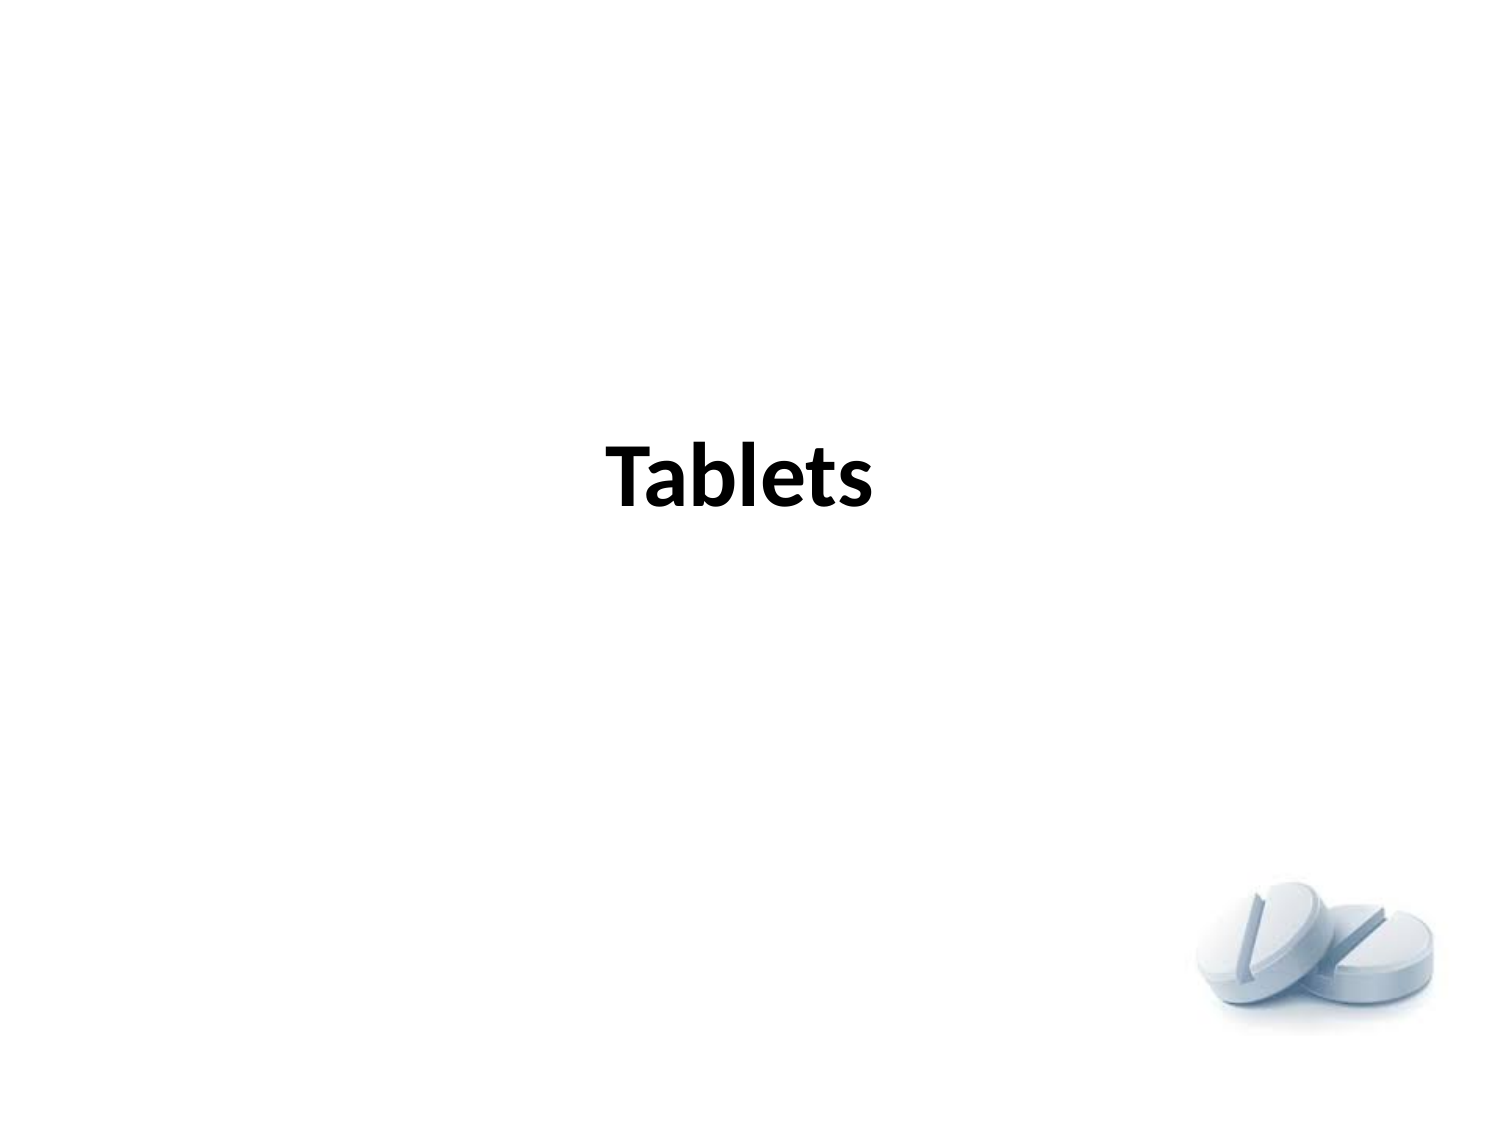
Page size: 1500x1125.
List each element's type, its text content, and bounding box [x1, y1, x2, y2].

picture [1148, 773, 1500, 1125]
title Tablets [112, 349, 1388, 591]
